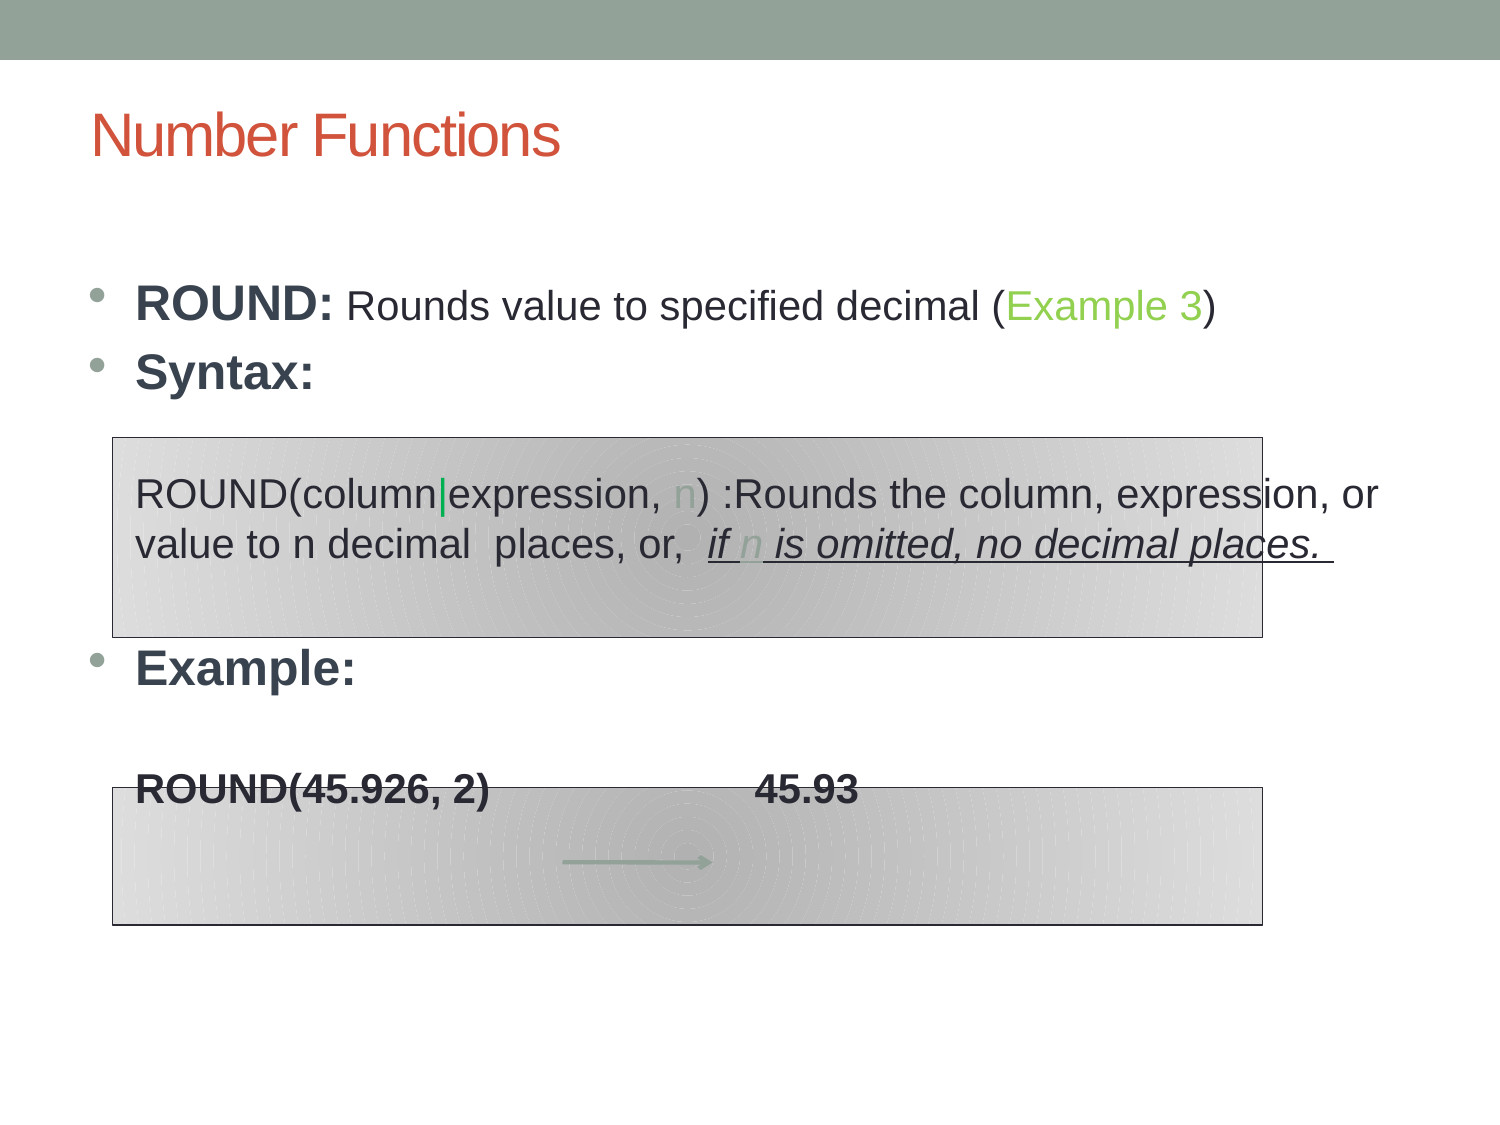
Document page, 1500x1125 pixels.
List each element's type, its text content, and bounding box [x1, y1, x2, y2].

title Number Functions [75, 87, 1425, 250]
list ROUND: Rounds value to specified decimal (Example 3) Syntax: ROUND(column|expression, n) :Rounds the column, expression, or value to n decimal places, or, if n is omitted, no decimal places. Example: ROUND(45.926, 2) 45.93 [75, 262, 1425, 1063]
